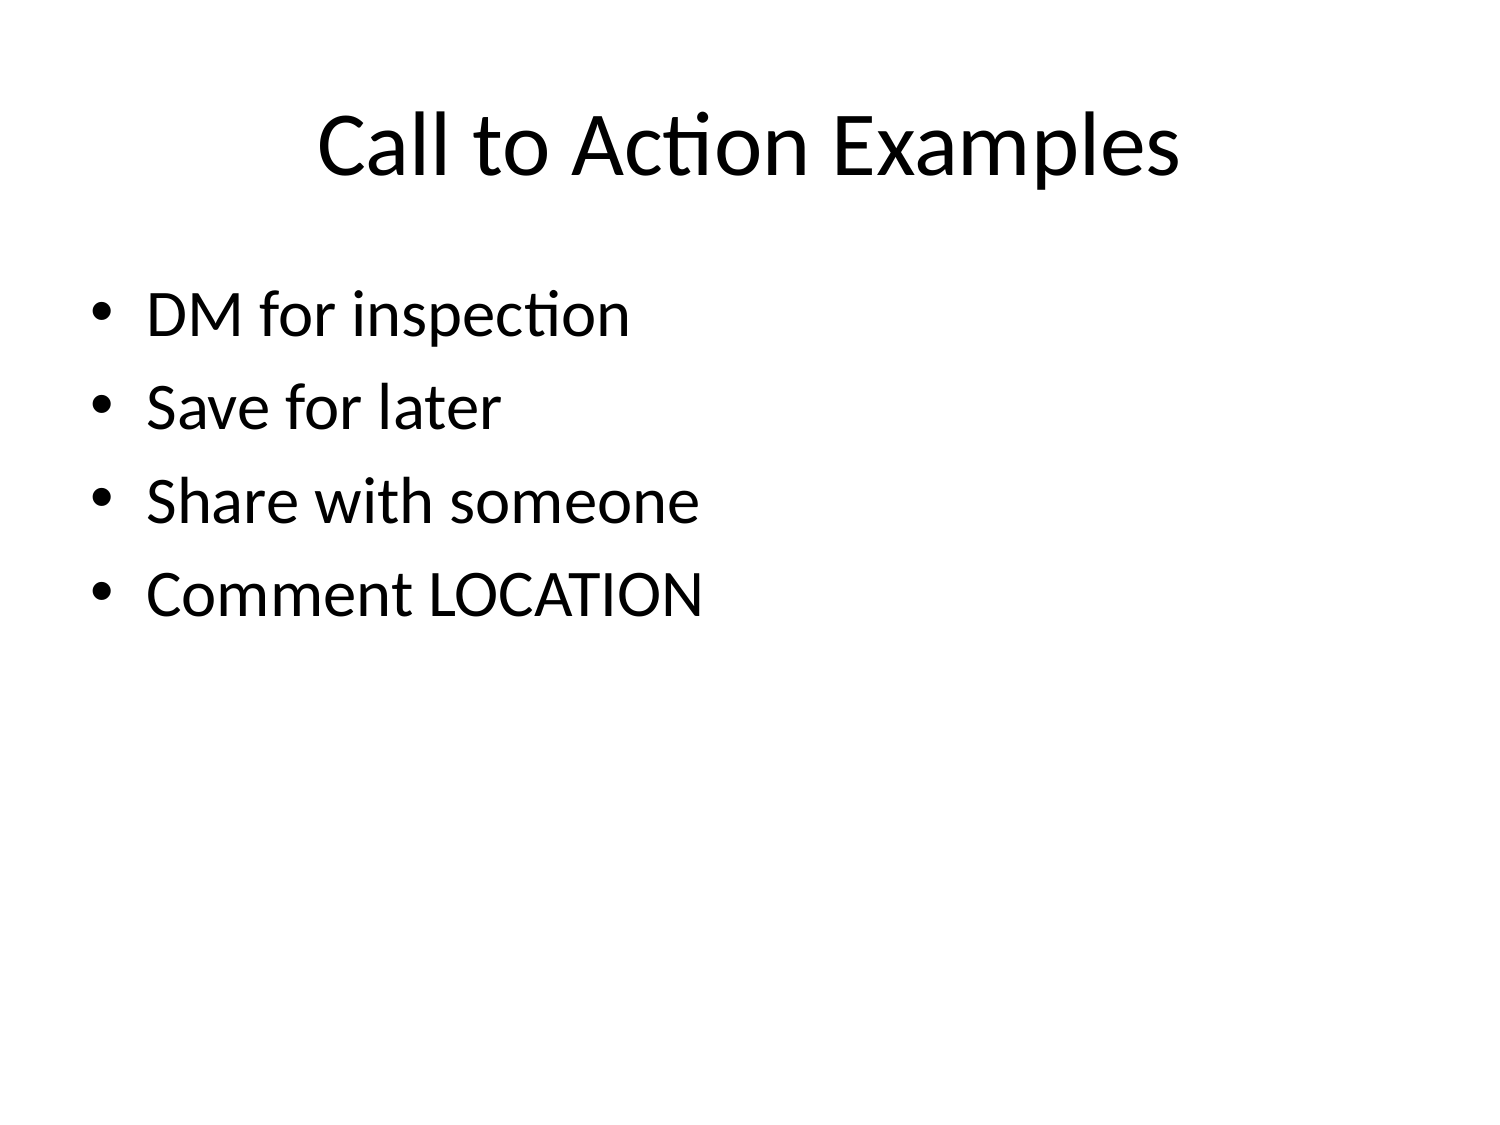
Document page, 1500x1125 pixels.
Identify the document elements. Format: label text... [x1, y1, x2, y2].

list DM for inspection Save for later Share with someone Comment LOCATION [75, 262, 1425, 1005]
title Call to Action Examples [75, 45, 1425, 233]
